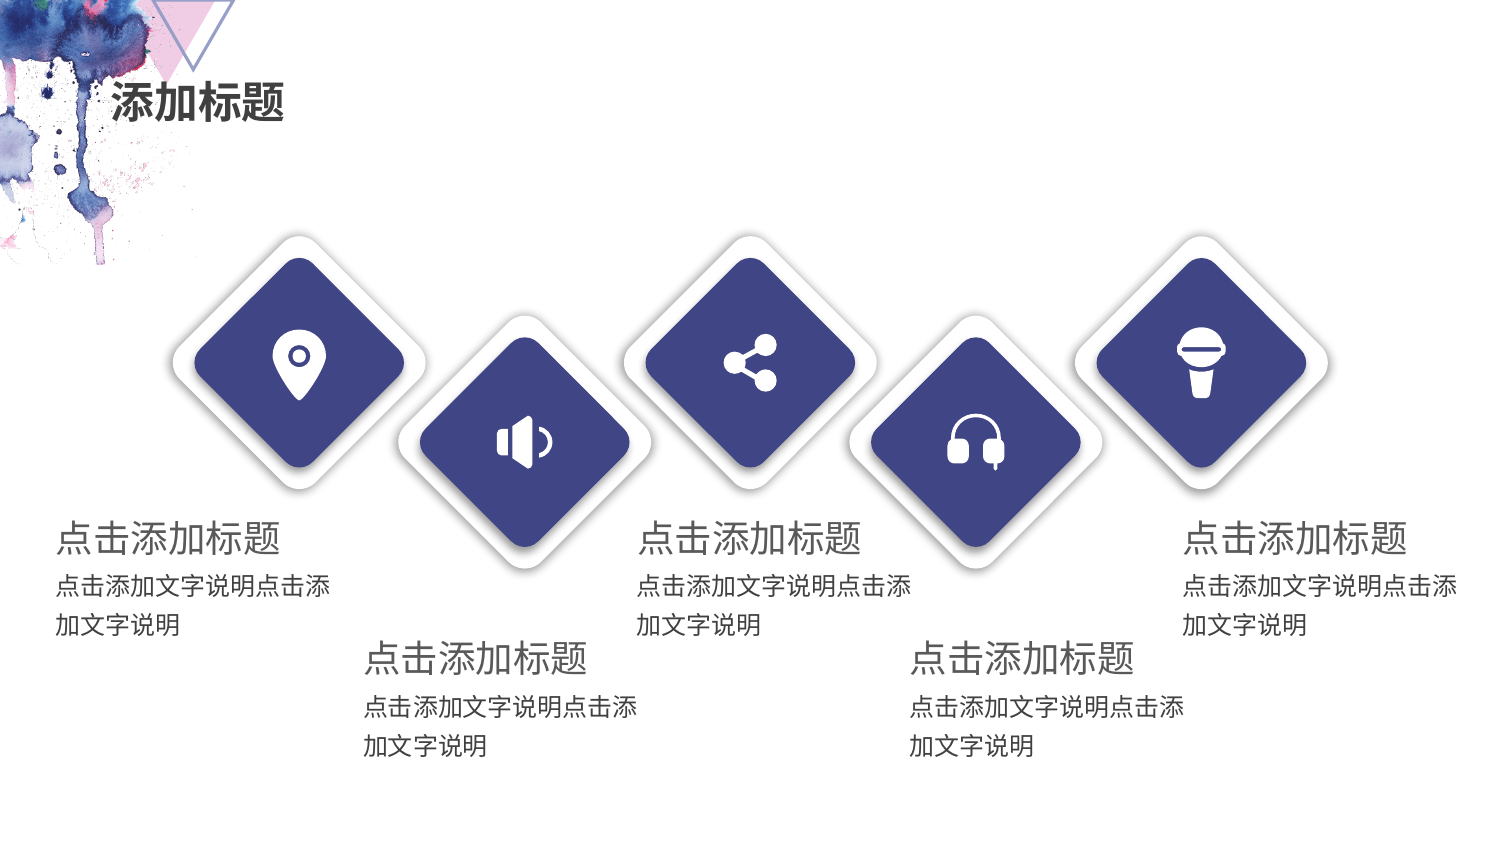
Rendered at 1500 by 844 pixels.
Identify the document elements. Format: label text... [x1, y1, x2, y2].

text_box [879, 345, 1072, 539]
text_box 点击添加标题 [348, 628, 614, 674]
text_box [0, 0, 443, 278]
text_box 点击添加标题 [41, 507, 307, 554]
text_box 点击添加文字说明点击添加文字说明 [41, 554, 354, 647]
text_box 点击添加标题 [622, 507, 888, 554]
text_box 点击添加文字说明点击添加文字说明 [1167, 554, 1481, 647]
text_box 点击添加文字说明点击添加文字说明 [622, 554, 935, 647]
text_box 点击添加标题 [1167, 507, 1434, 554]
text_box 点击添加文字说明点击添加文字说明 [895, 674, 1208, 768]
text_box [1105, 266, 1298, 459]
text_box 点击添加标题 [895, 628, 1161, 674]
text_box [428, 345, 621, 539]
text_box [203, 266, 396, 459]
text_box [654, 266, 847, 459]
text_box 点击添加文字说明点击添加文字说明 [348, 674, 661, 768]
